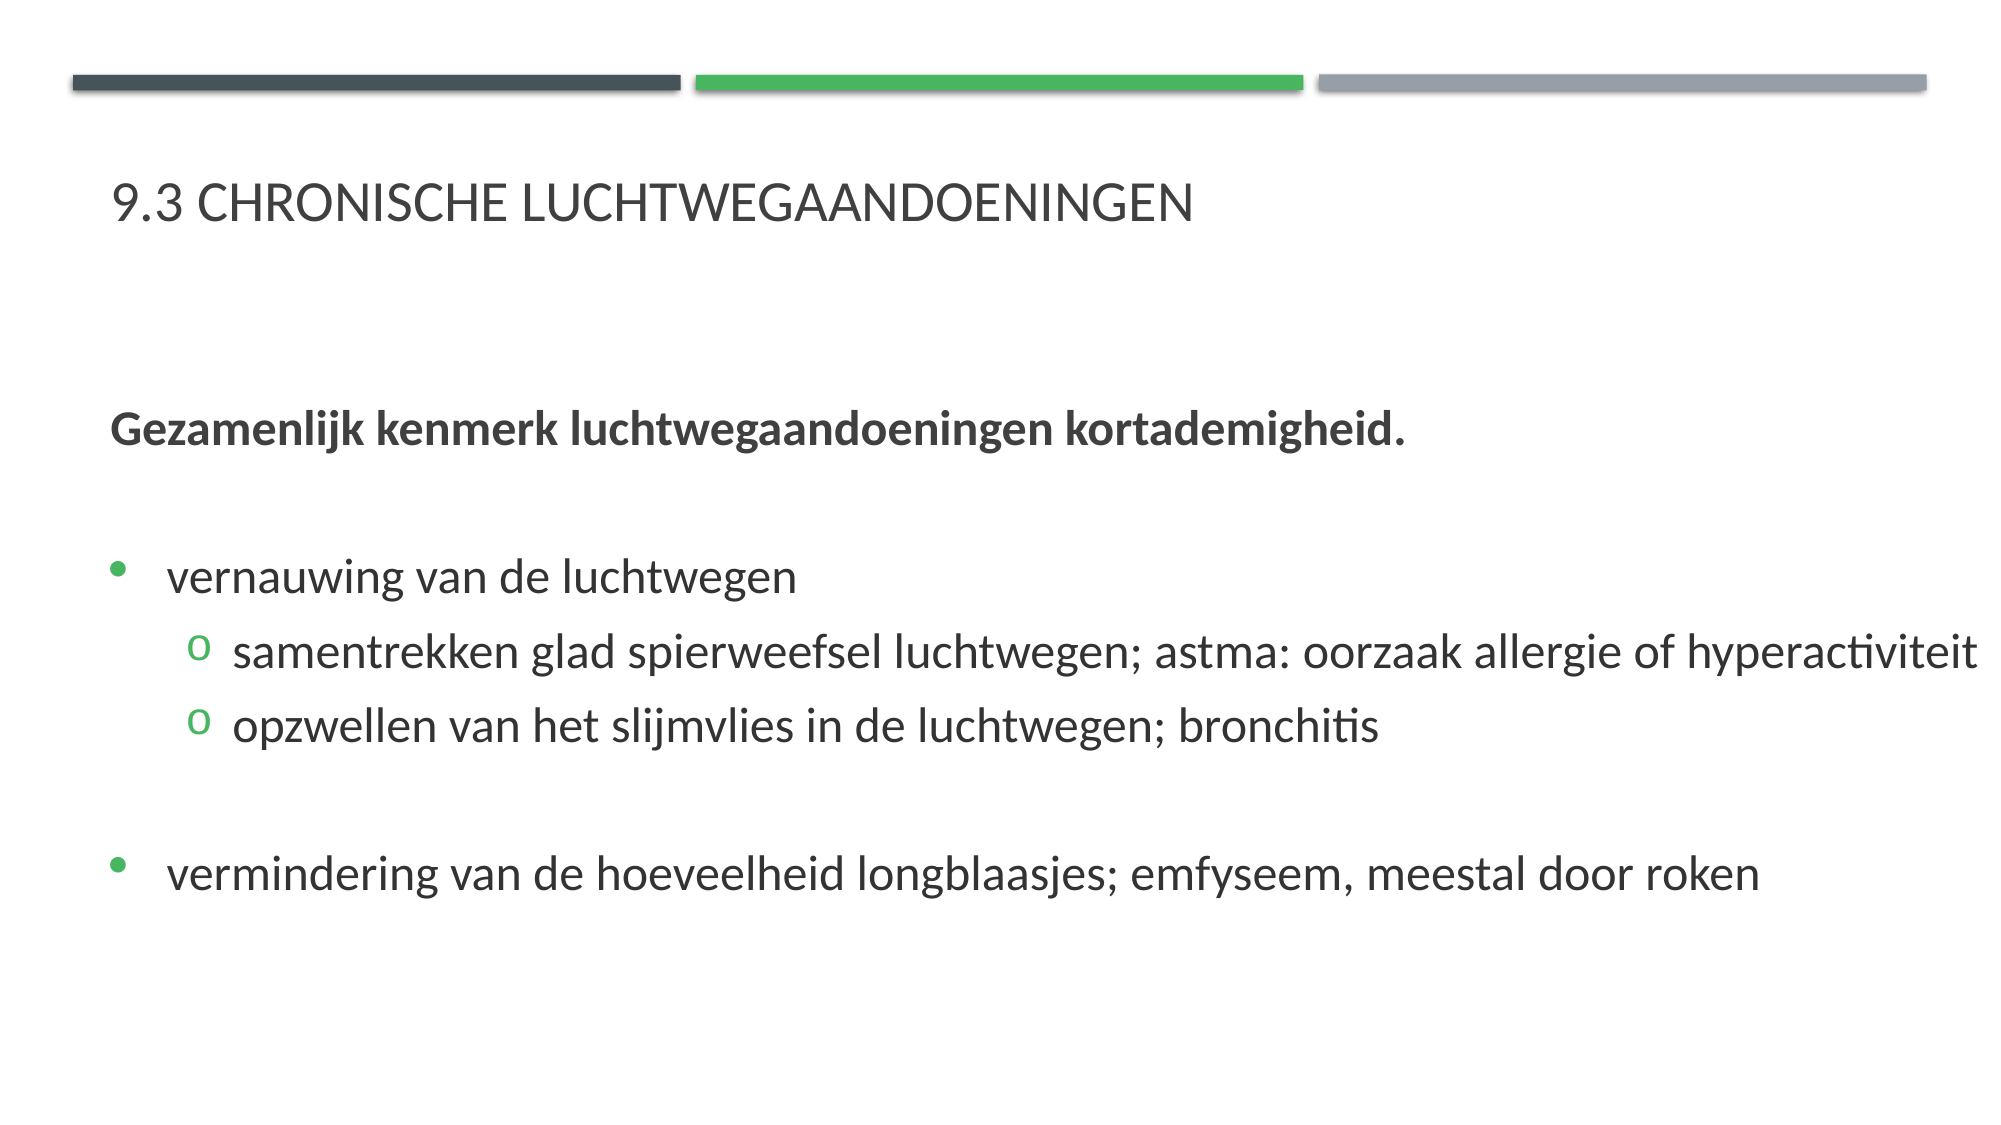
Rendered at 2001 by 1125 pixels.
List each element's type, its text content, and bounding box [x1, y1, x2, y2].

title 9.3 Chronische luchtwegaandoeningen [95, 115, 1905, 311]
list Gezamenlijk kenmerk luchtwegaandoeningen kortademigheid. vernauwing van de luchtwegen samentrekken glad spierweefsel luchtwegen; astma: oorzaak allergie of hyperactiviteit opzwellen van het slijmvlies in de luchtwegen; bronchitis vermindering van de hoeveelheid longblaasjes; emfyseem, meestal door roken [95, 383, 2000, 981]
